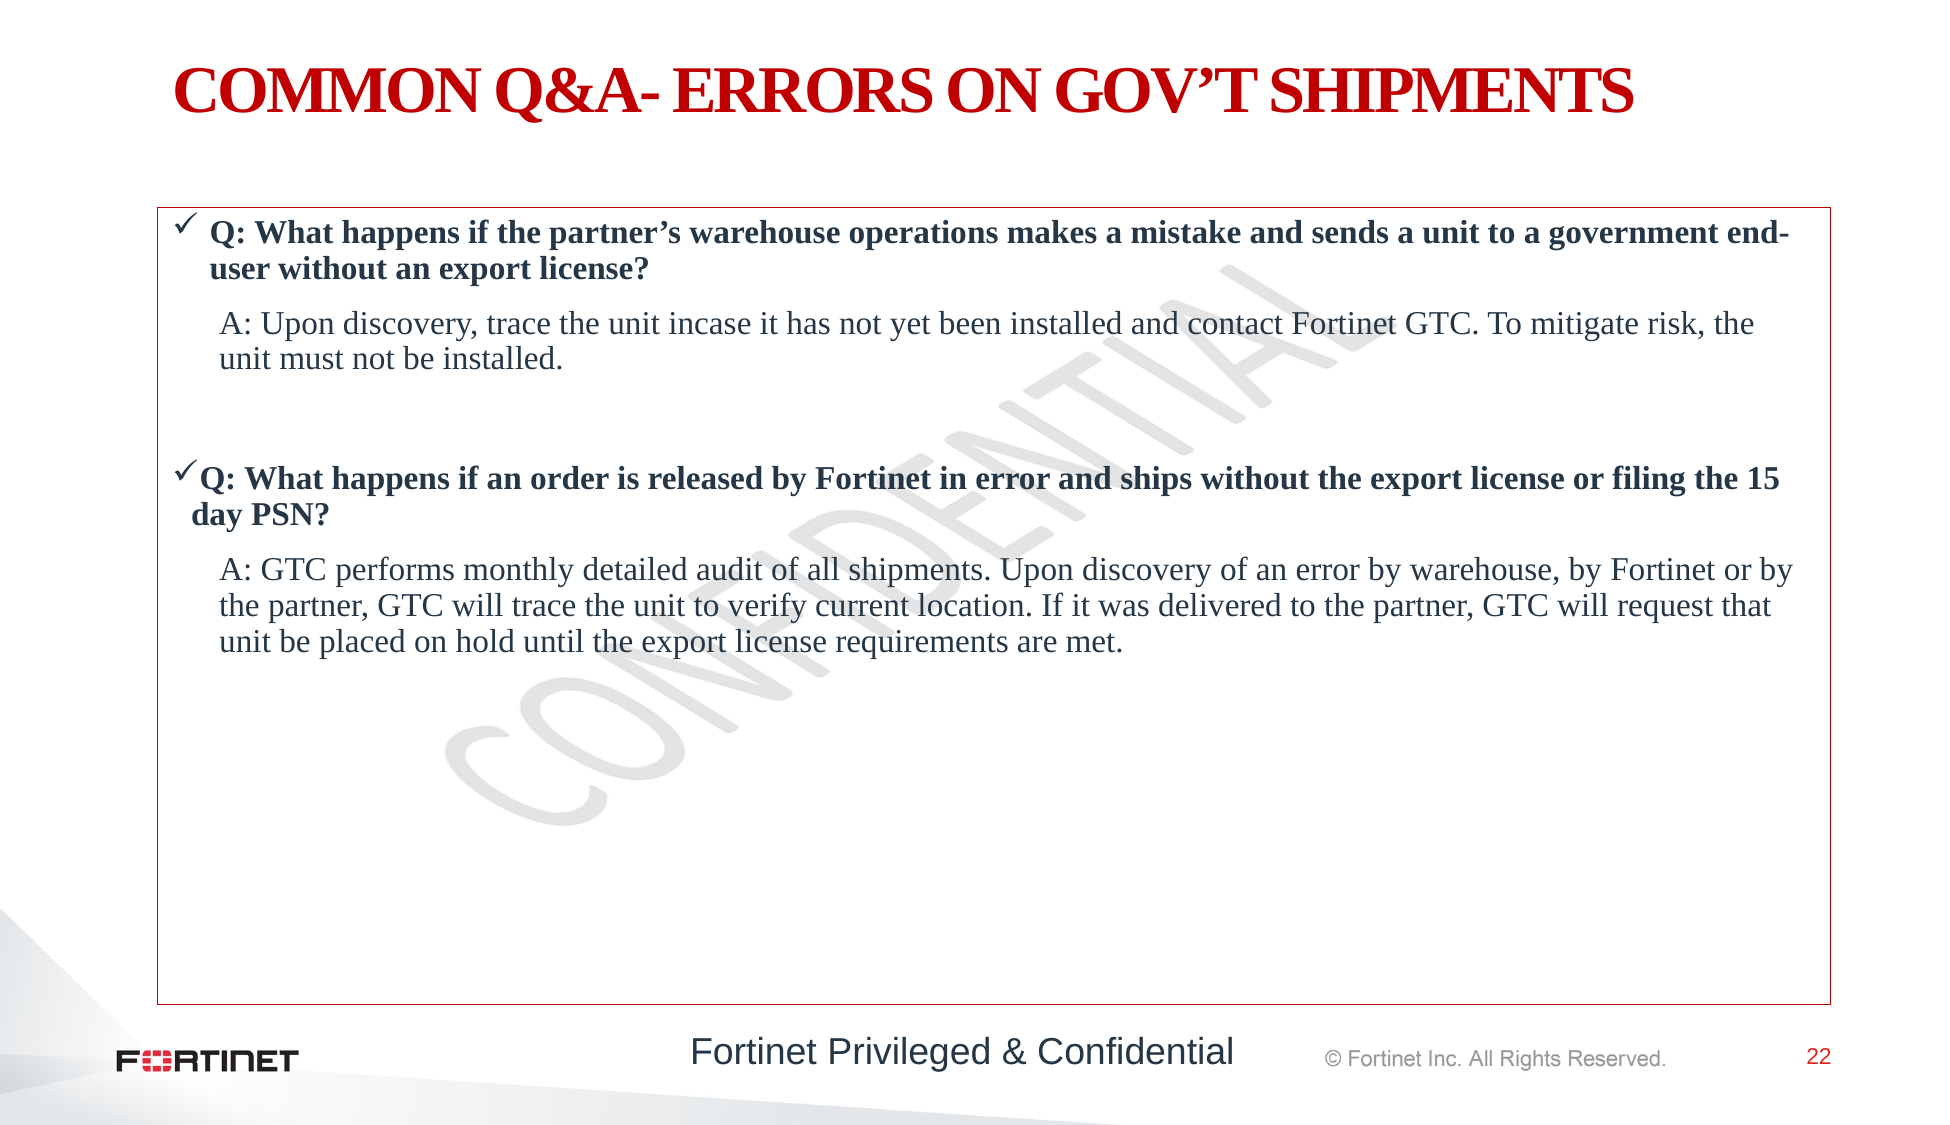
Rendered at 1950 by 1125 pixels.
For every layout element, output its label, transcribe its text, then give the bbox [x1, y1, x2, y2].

picture [0, 1, 1950, 1125]
text_box Fortinet Privileged & Confidential [622, 1022, 1303, 1081]
list Q: What happens if the partner’s warehouse operations makes a mistake and sends a unit to a government end-user without an export license? A: Upon discovery, trace the unit incase it has not yet been installed and contact Fortinet GTC. To mitigate risk, the unit must not be installed. Q: What happens if an order is released by Fortinet in error and ships without the export license or filing the 15 day PSN? A: GTC performs monthly detailed audit of all shipments. Upon discovery of an error by warehouse, by Fortinet or by the partner, GTC will trace the unit to verify current location. If it was delivered to the partner, GTC will request that unit be placed on hold until the export license requirements are met. [157, 207, 1831, 1005]
title COMMON Q&A- ERRORS ON GOV’T SHIPMENTS [157, 36, 1823, 146]
